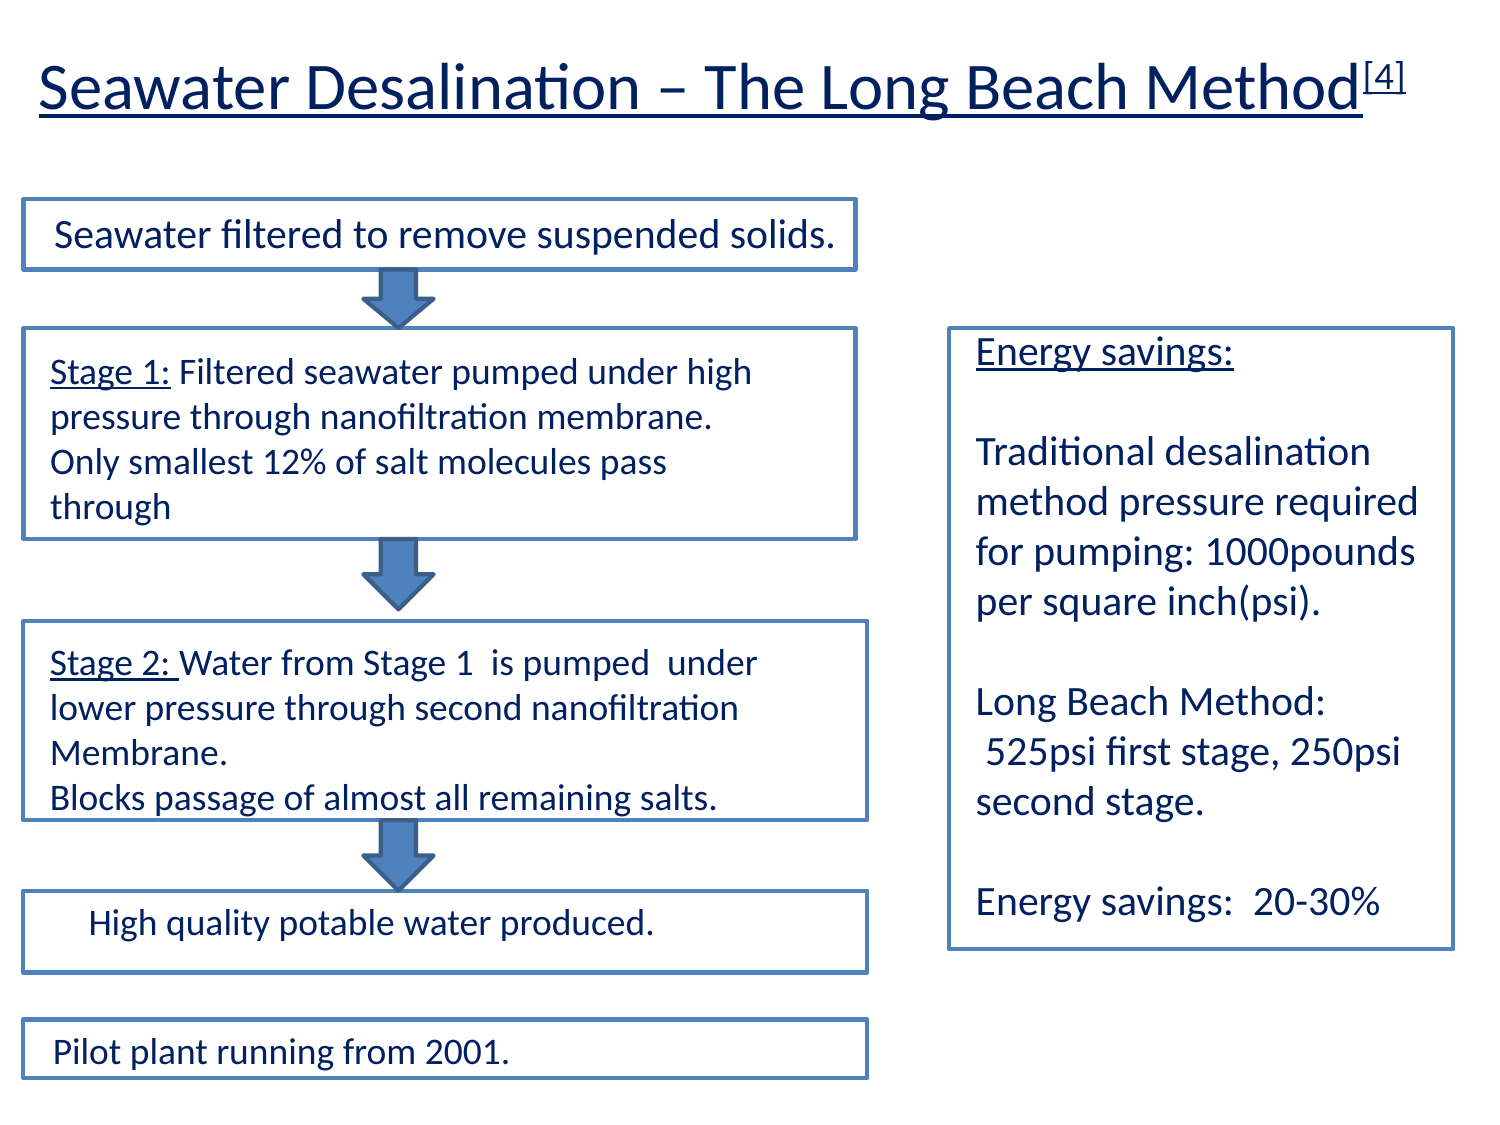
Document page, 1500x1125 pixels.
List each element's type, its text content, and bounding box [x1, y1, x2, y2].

text_box Stage 2: Water from Stage 1 is pumped under lower pressure through second nanofiltration Membrane. Blocks passage of almost all remaining salts. [35, 585, 844, 826]
text_box [21, 197, 858, 272]
text_box Pilot plant running from 2001. [38, 1019, 526, 1080]
text_box [844, 619, 869, 822]
text_box Energy savings: Traditional desalination method pressure required for pumping: 1000pounds per square inch(psi). Long Beach Method: 525psi first stage, 250psi second stage. Energy savings: 20-30% [960, 316, 1465, 932]
text_box Stage 1: Filtered seawater pumped under high pressure through nanofiltration membrane. Only smallest 12% of salt molecules pass through [35, 339, 797, 535]
text_box Seawater filtered to remove suspended solids. [39, 199, 852, 264]
text_box [361, 818, 436, 893]
text_box [21, 326, 858, 541]
text_box [361, 267, 436, 330]
list Seawater Desalination – The Long Beach Method[4] [23, 35, 1465, 153]
text_box [947, 326, 1455, 951]
text_box High quality potable water produced. [73, 890, 671, 951]
text_box [21, 1017, 869, 1080]
text_box [21, 889, 869, 975]
text_box [21, 619, 35, 822]
text_box [361, 536, 436, 612]
